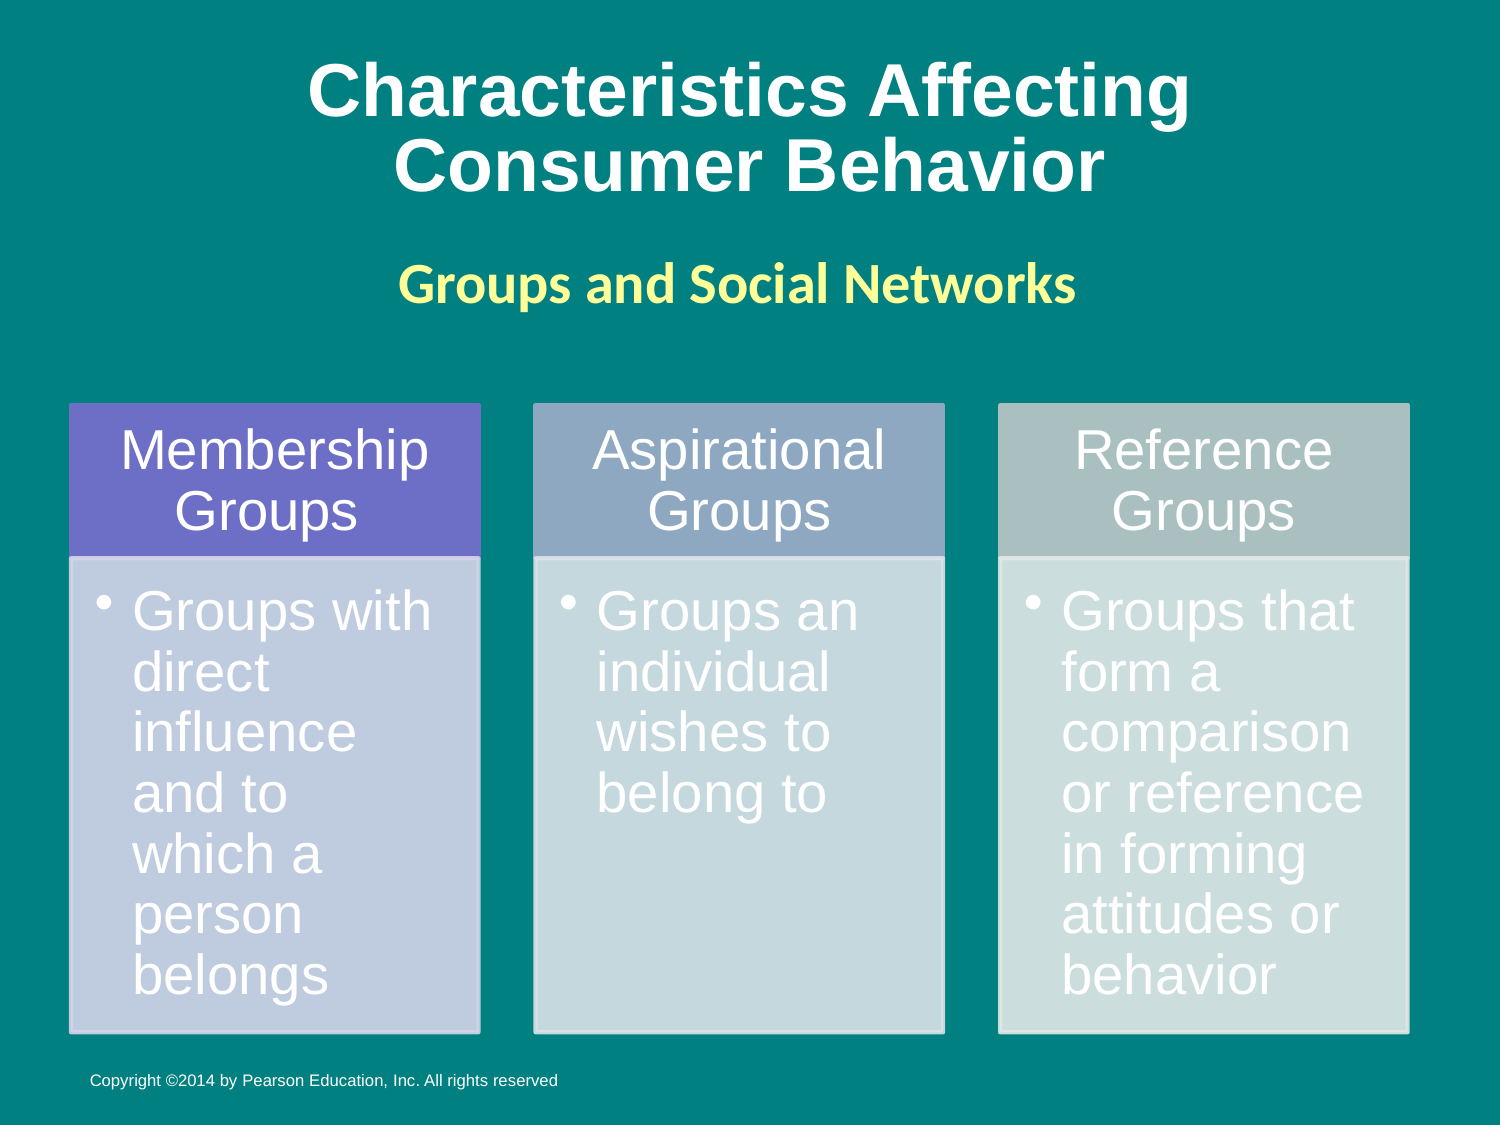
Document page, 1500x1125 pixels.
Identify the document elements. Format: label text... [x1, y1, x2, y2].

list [70, 374, 1409, 1063]
list Groups and Social Networks [149, 237, 1326, 301]
text_box Copyright ©2014 by Pearson Education, Inc. All rights reserved [74, 1071, 825, 1098]
title Characteristics Affecting Consumer Behavior [112, 37, 1388, 226]
